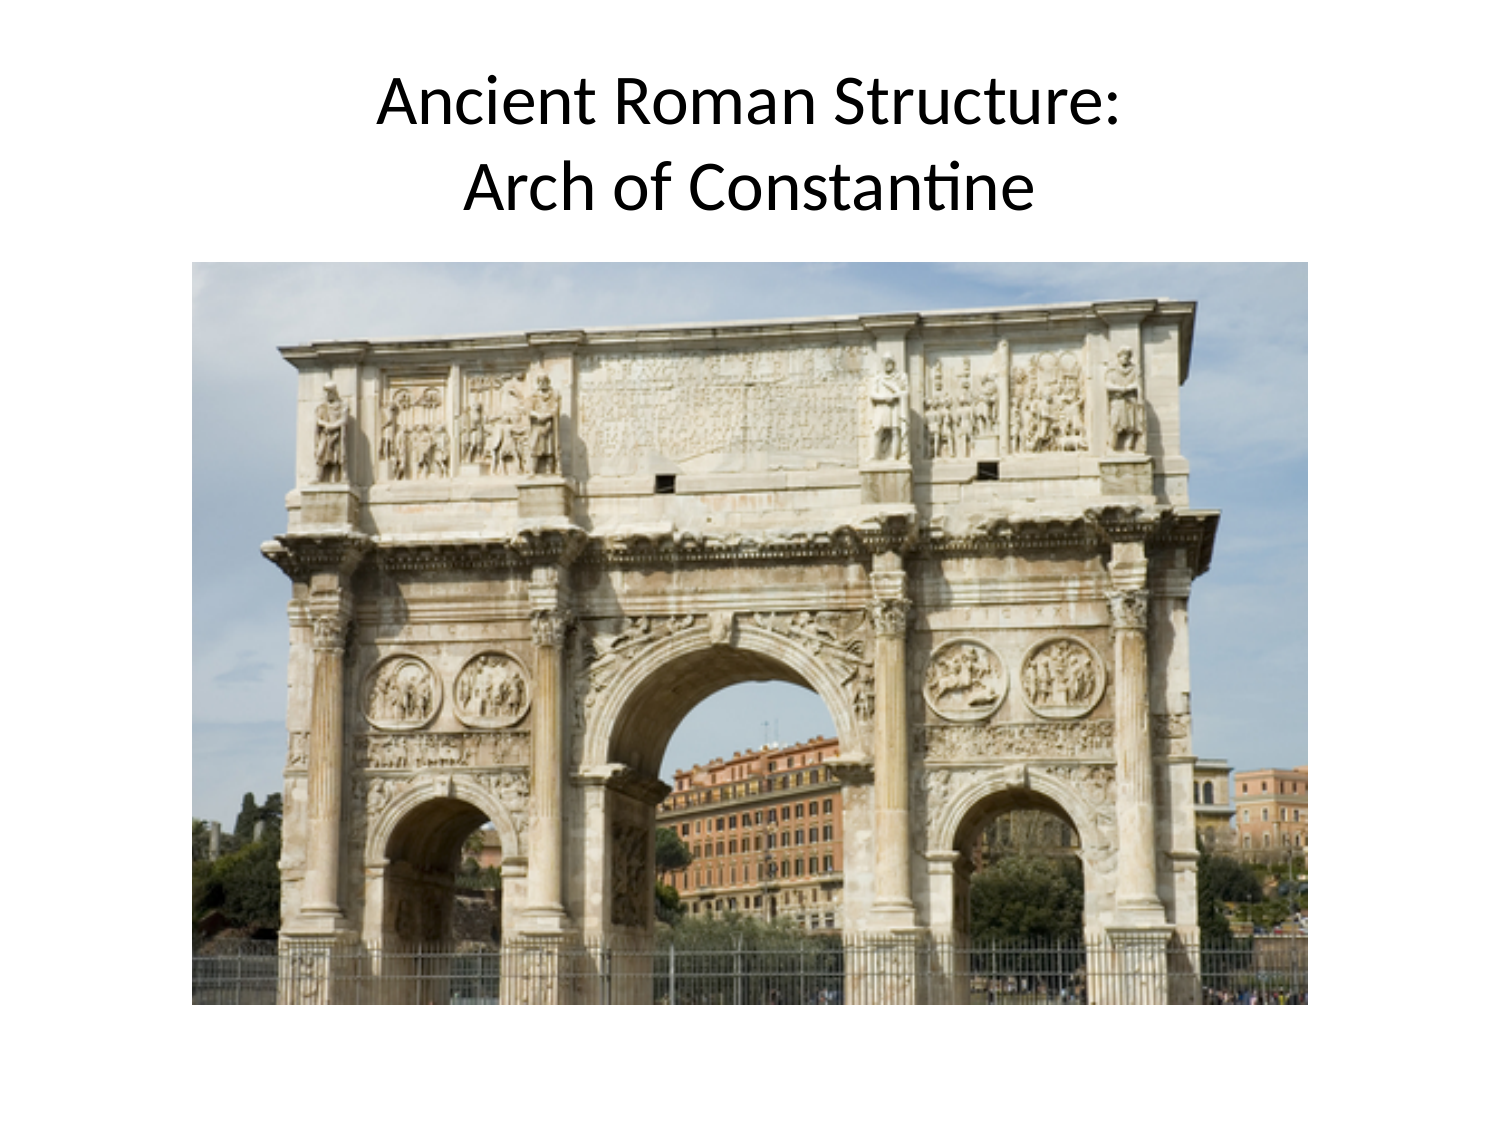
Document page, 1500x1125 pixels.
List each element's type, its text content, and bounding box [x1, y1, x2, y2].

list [74, 262, 1426, 1006]
title Ancient Roman Structure: Arch of Constantine [75, 45, 1425, 233]
